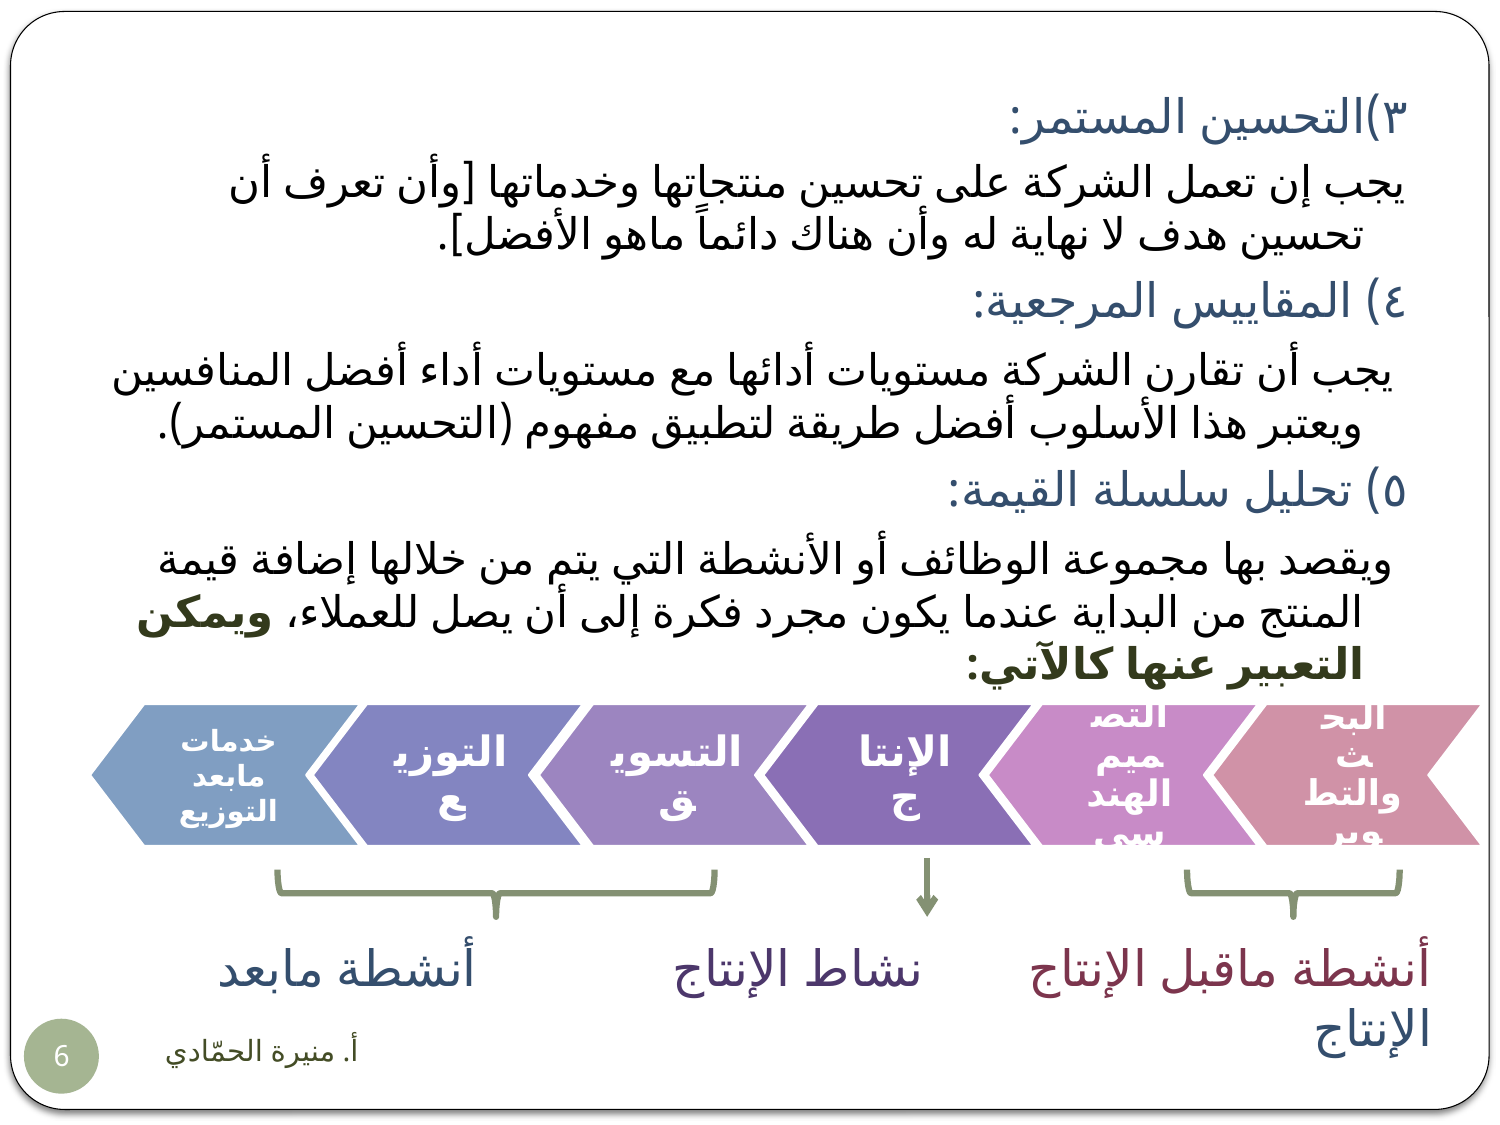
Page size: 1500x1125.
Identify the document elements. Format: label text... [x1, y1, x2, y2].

text_box [276, 869, 716, 918]
text_box [1186, 869, 1401, 918]
text_box أنشطة ماقبل الإنتاج نشاط الإنتاج أنشطة مابعد الإنتاج [171, 928, 1447, 1064]
footer أ. منيرة الحمّادي [150, 1012, 800, 1088]
slide_number 6 [23, 1018, 99, 1094]
list ٣)التحسين المستمر: يجب إن تعمل الشركة على تحسين منتجاتها وخدماتها [وأن تعرف أن تحسين هدف لا نهاية له وأن هناك دائماً ماهو الأفضل]. ٤) المقاييس المرجعية: يجب أن تقارن الشركة مستويات أدائها مع مستويات أداء أفضل المنافسين ويعتبر هذا الأسلوب أفضل طريقة لتطبيق مفهوم (التحسين المستمر). ٥) تحليل سلسلة القيمة: ويقصد بها مجموعة الوظائف أو الأنشطة التي يتم من خلالها إضافة قيمة المنتج من البداية عندما يكون مجرد فكرة إلى أن يصل للعملاء، ويمكن التعبير عنها كالآتي: [88, 78, 1423, 703]
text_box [89, 703, 1483, 847]
